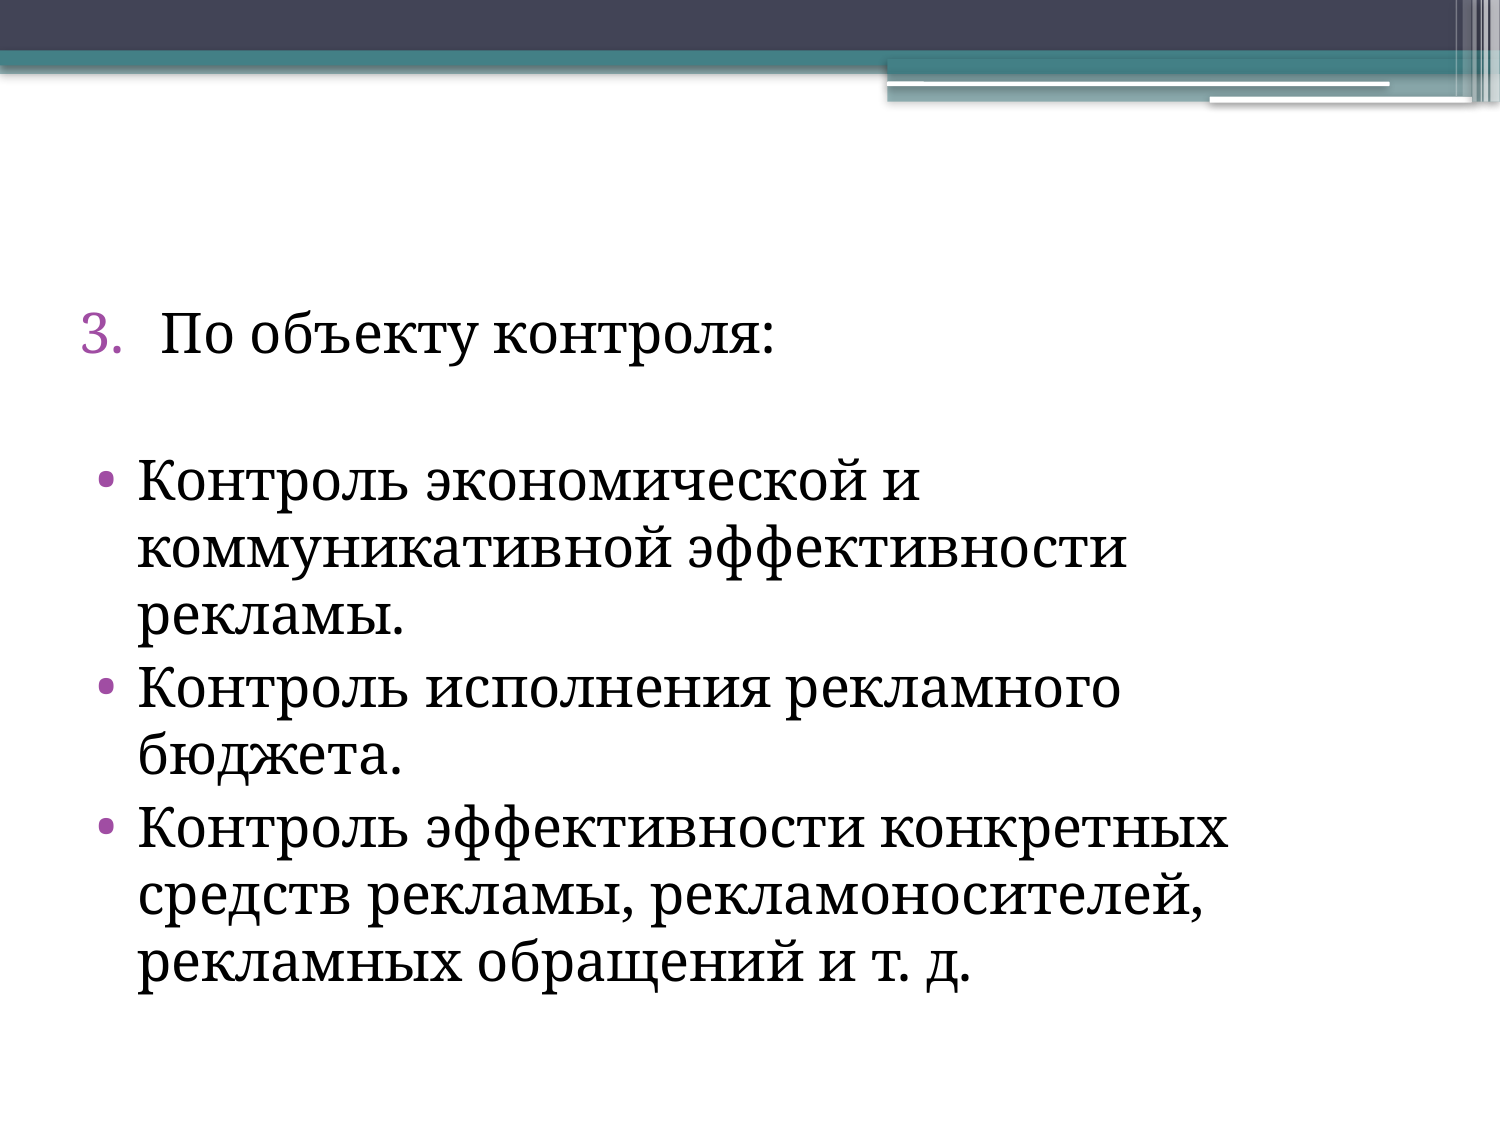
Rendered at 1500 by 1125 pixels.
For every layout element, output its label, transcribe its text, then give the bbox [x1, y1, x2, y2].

list По объекту контроля: Контроль экономической и коммуникативной эффективности рекламы. Контроль исполнения рекламного бюджета. Контроль эффективности конкретных средств рекламы, рекламоносителей, рекламных обращений и т. д. [64, 290, 1415, 1001]
